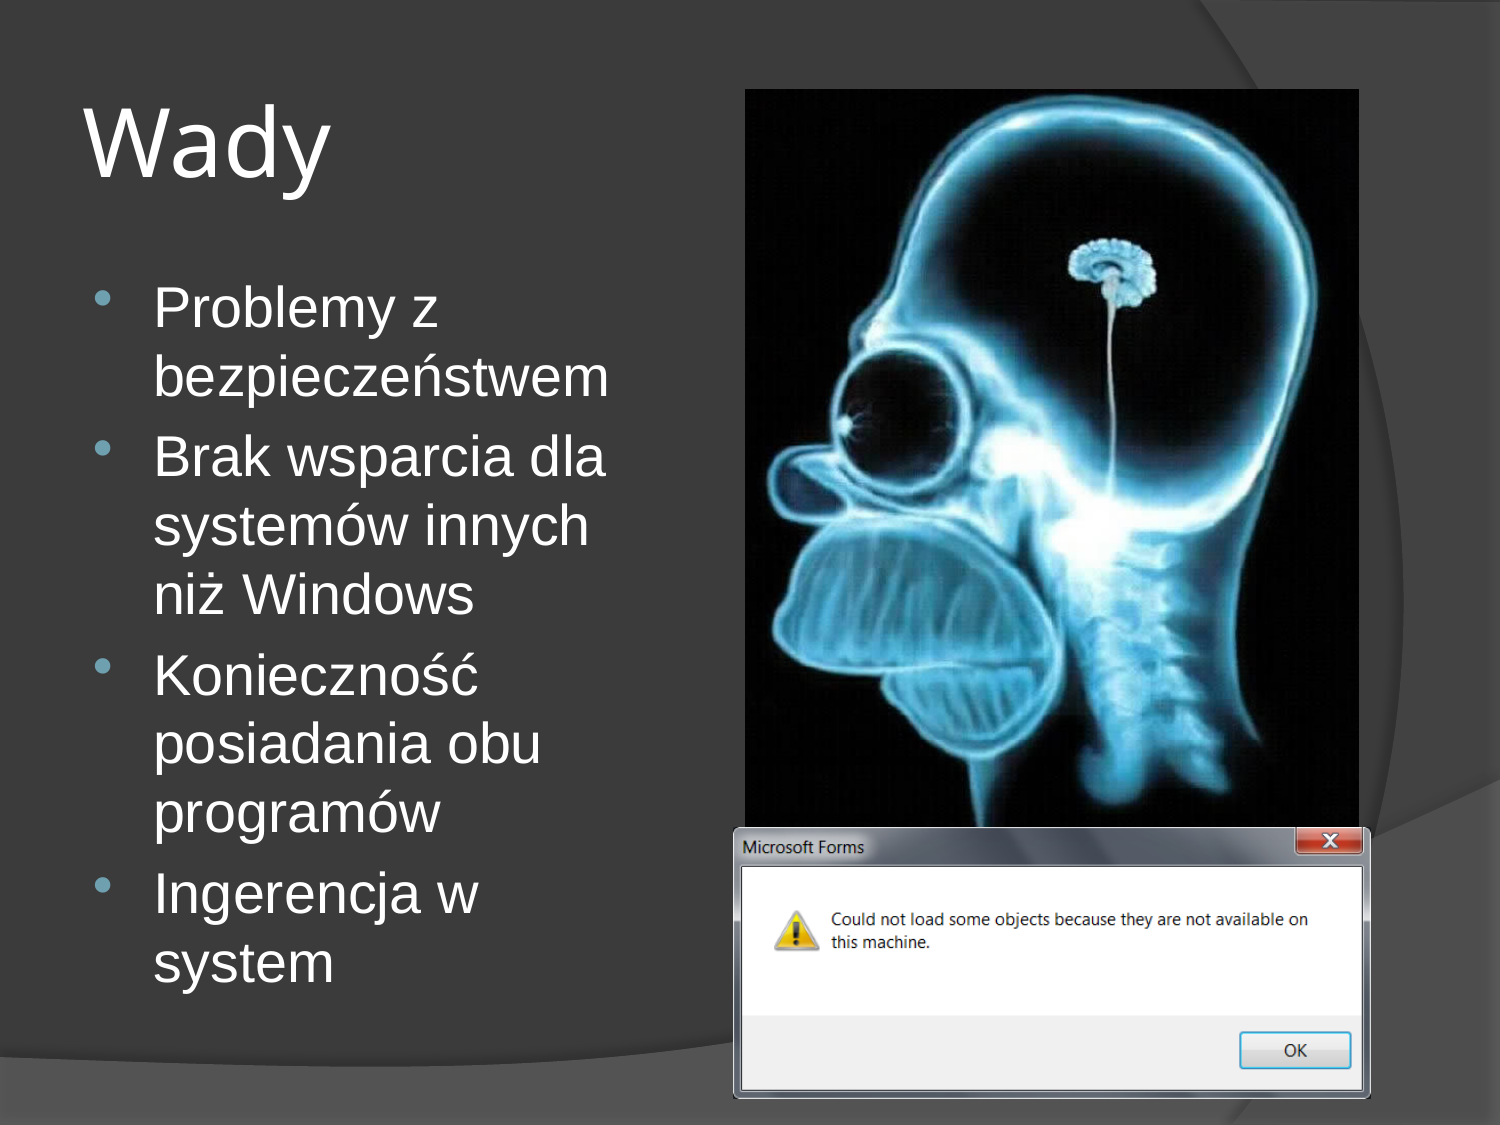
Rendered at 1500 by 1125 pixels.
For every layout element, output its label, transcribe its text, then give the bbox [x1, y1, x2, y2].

picture [732, 827, 1371, 1100]
title Wady [75, 45, 1300, 233]
list Problemy z bezpieczeństwem Brak wsparcia dla systemów innych niż Windows Konieczność posiadania obu programów Ingerencja w system [75, 262, 691, 1005]
picture [745, 89, 1359, 820]
